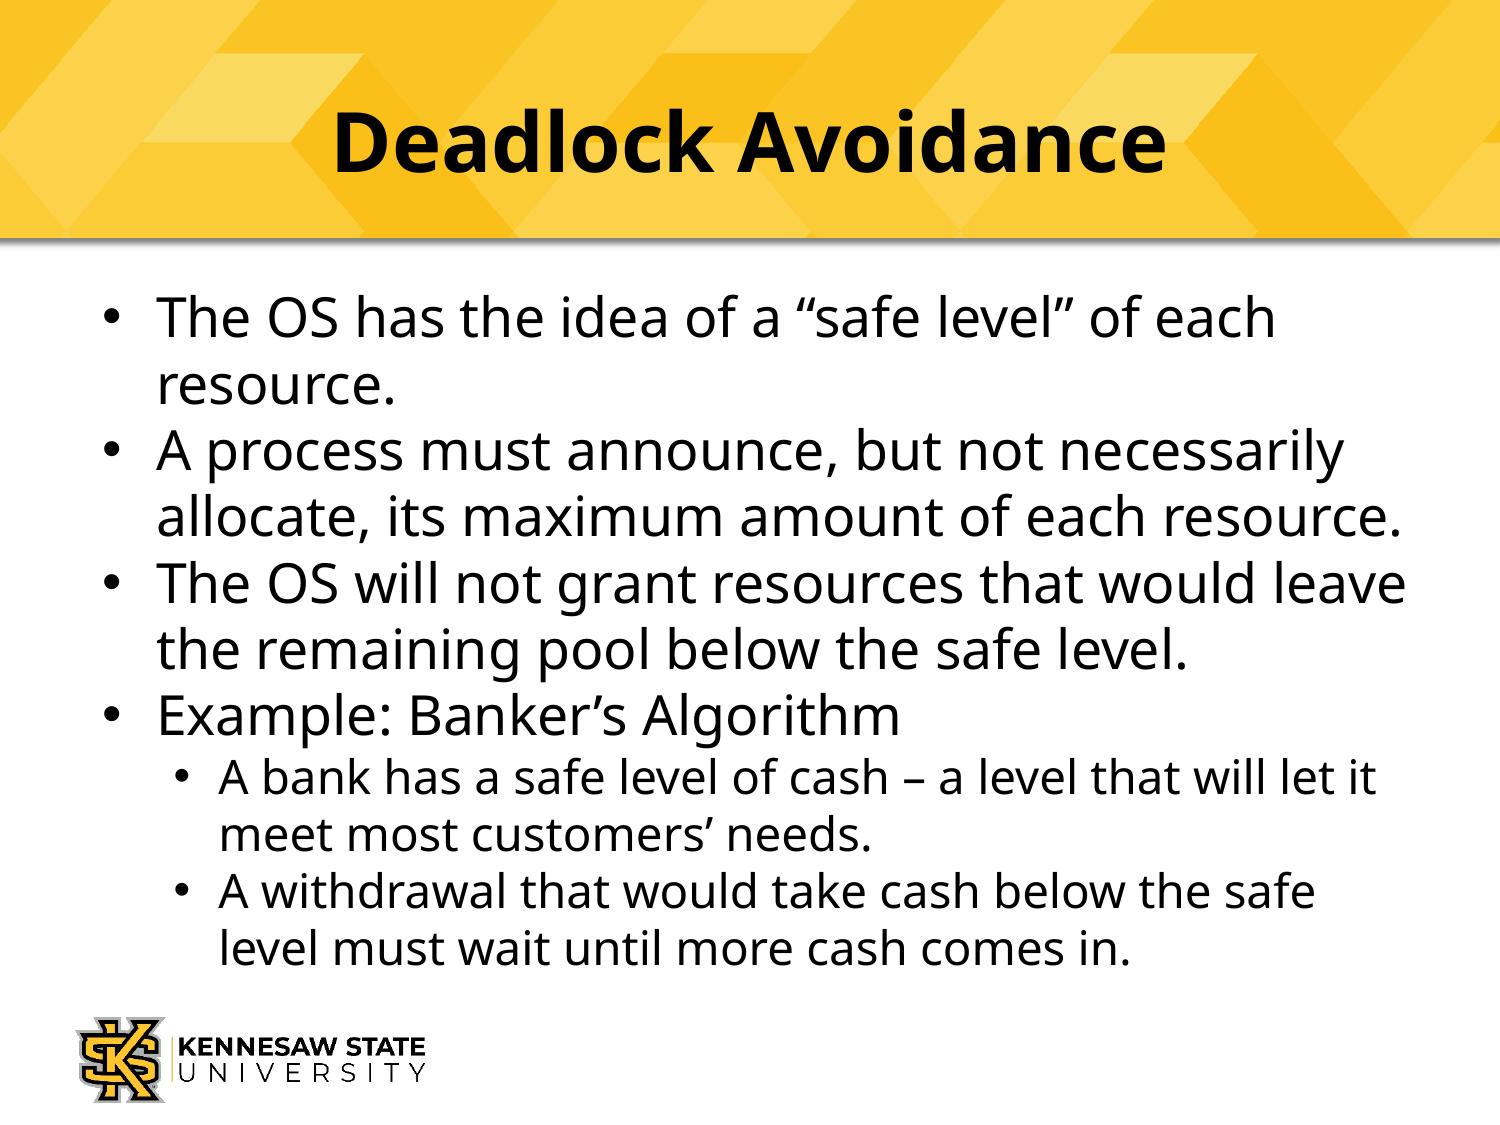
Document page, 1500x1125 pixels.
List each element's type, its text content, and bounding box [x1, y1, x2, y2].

picture [75, 1017, 425, 1103]
title Deadlock Avoidance [75, 45, 1425, 233]
list The OS has the idea of a “safe level” of each resource. A process must announce, but not necessarily allocate, its maximum amount of each resource. The OS will not grant resources that would leave the remaining pool below the safe level. Example: Banker’s Algorithm A bank has a safe level of cash – a level that will let it meet most customers’ needs. A withdrawal that would take cash below the safe level must wait until more cash comes in. [87, 275, 1425, 1001]
picture [0, 0, 1500, 251]
